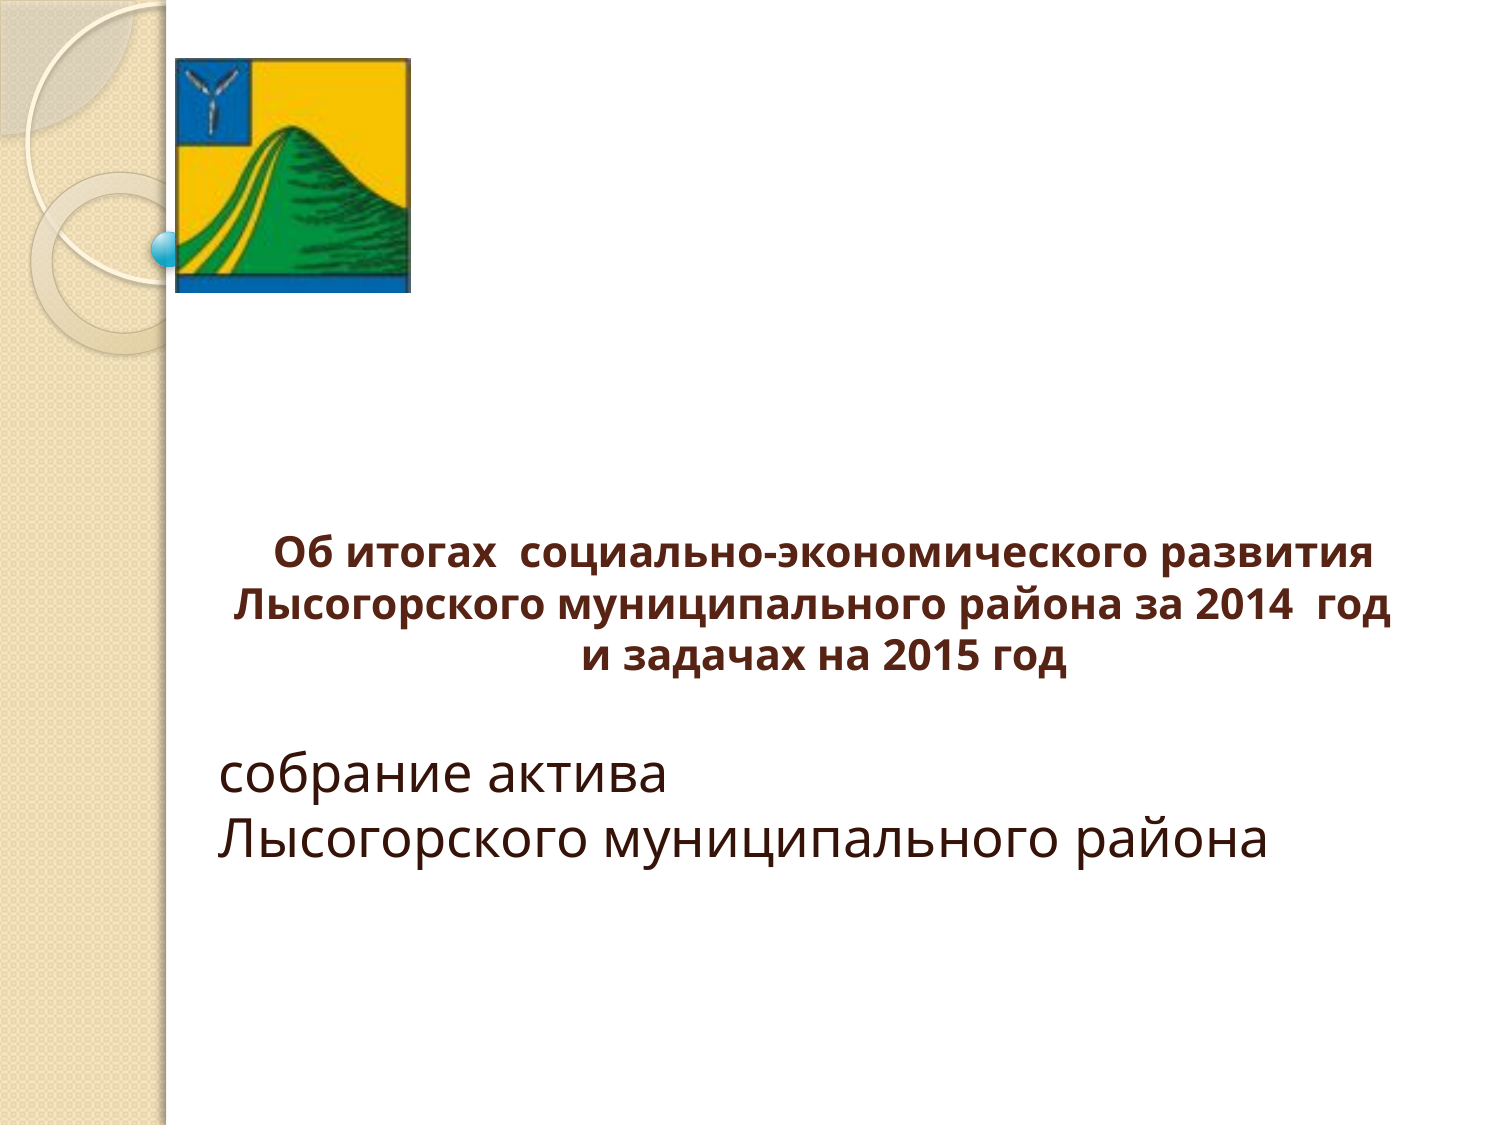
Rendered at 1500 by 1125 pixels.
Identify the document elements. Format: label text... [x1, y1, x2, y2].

picture [175, 58, 411, 294]
title Об итогах социально-экономического развития Лысогорского муниципального района за 2014 год и задачах на 2015 год [210, 445, 1426, 687]
subtitle собрание актива Лысогорского муниципального района [199, 738, 1415, 1026]
